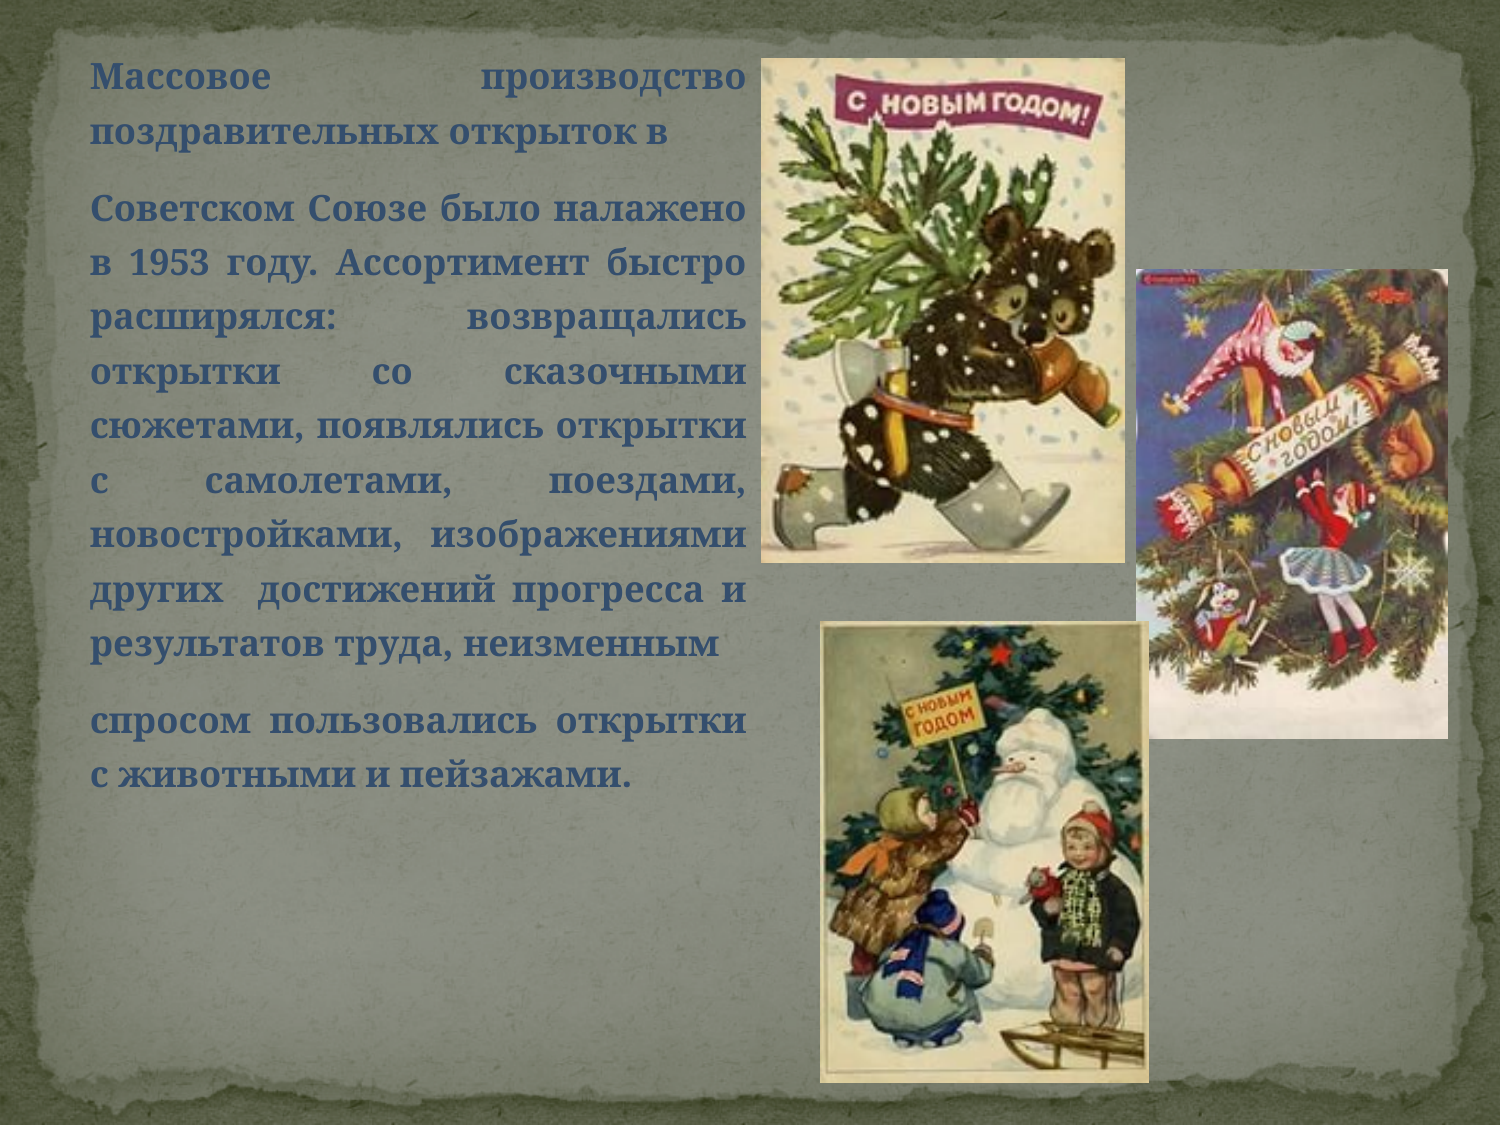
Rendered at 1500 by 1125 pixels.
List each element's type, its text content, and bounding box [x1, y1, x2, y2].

picture [761, 58, 1125, 563]
picture [820, 269, 1448, 1083]
list Массовое производство поздравительных открыток в Советском Союзе было налажено в 1953 году. Ассортимент быстро расширялся: возвращались открытки со сказочными сюжетами, появлялись открытки с самолетами, поездами, новостройками, изображениями других достижений прогресса и результатов труда, неизменным спросом пользовались открытки с животными и пейзажами. [75, 35, 762, 1005]
